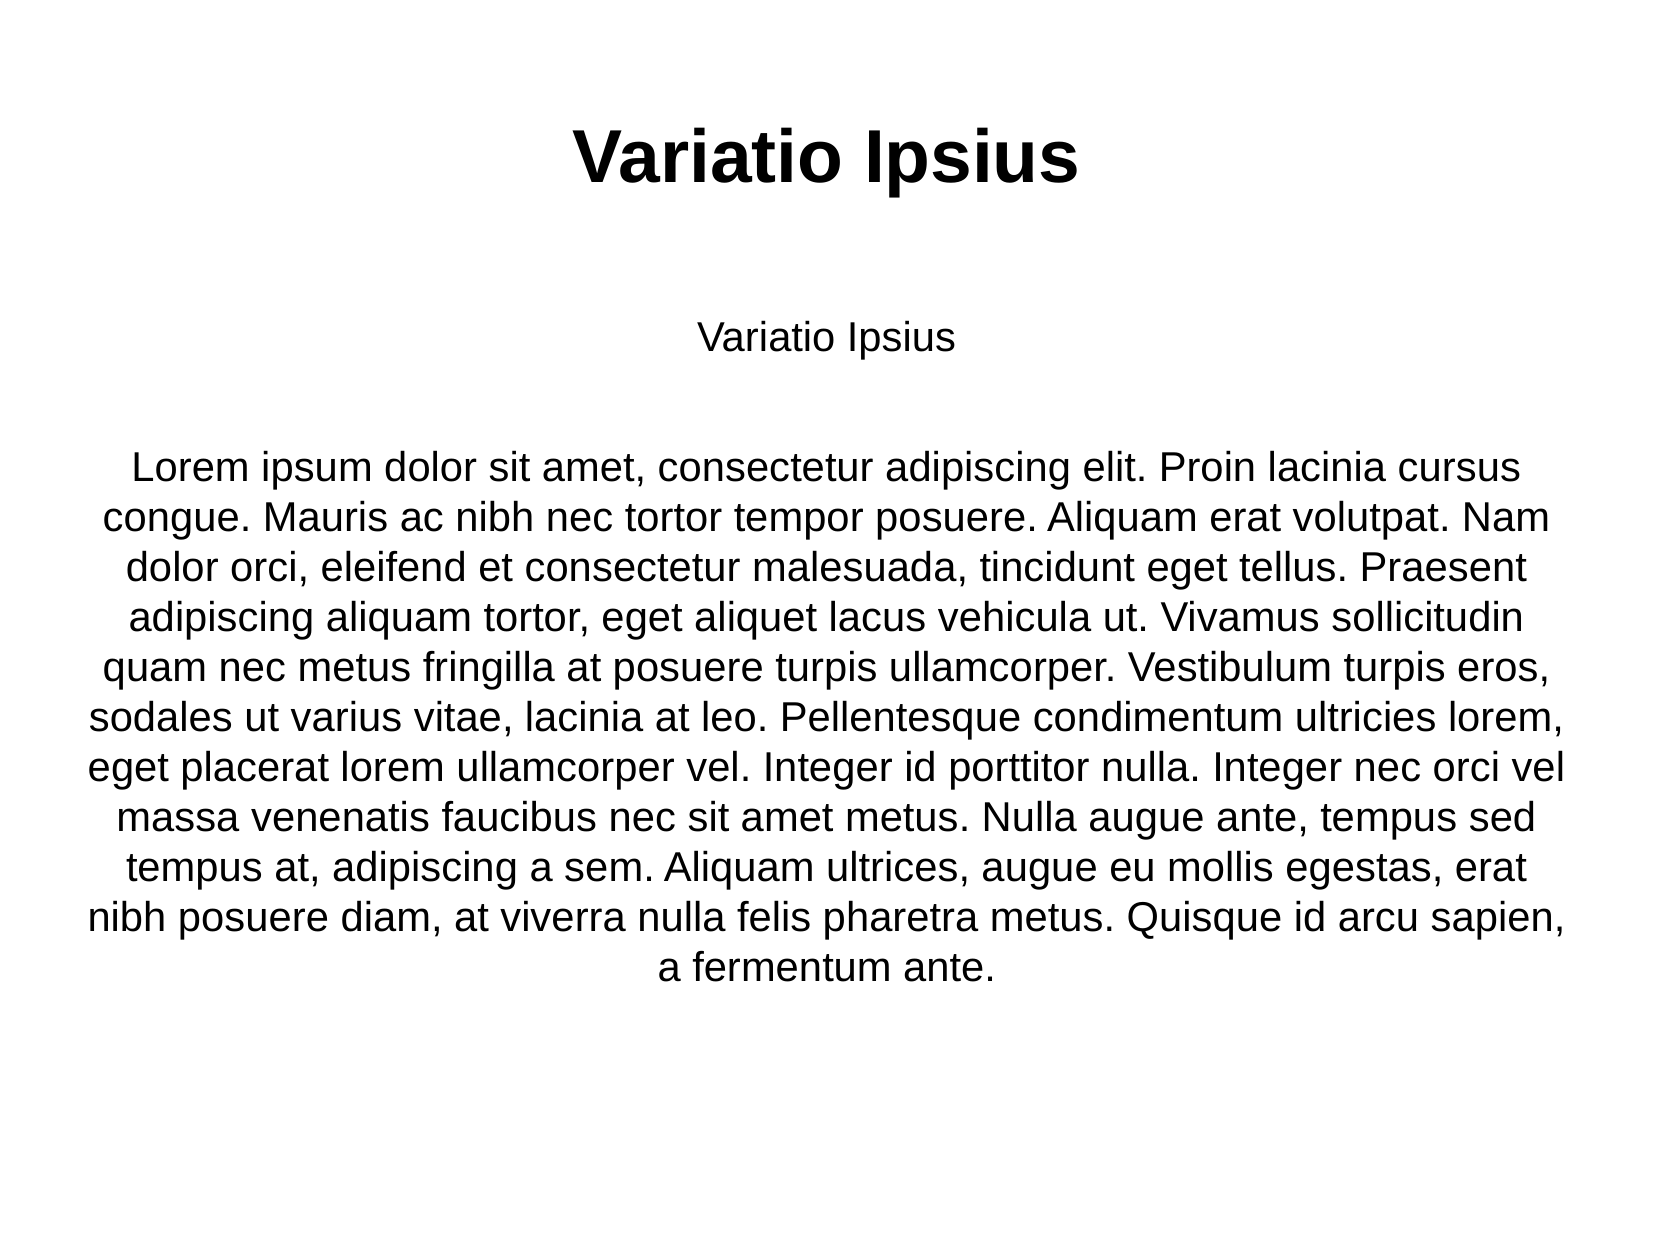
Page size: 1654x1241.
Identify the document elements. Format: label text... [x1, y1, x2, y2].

text_box Variatio Ipsius [82, 49, 1571, 257]
text_box Variatio Ipsius Lorem ipsum dolor sit amet, consectetur adipiscing elit. Proin lacinia cursus congue. Mauris ac nibh nec tortor tempor posuere. Aliquam erat volutpat. Nam dolor orci, eleifend et consectetur malesuada, tincidunt eget tellus. Praesent adipiscing aliquam tortor, eget aliquet lacus vehicula ut. Vivamus sollicitudin quam nec metus fringilla at posuere turpis ullamcorper. Vestibulum turpis eros, sodales ut varius vitae, lacinia at leo. Pellentesque condimentum ultricies lorem, eget placerat lorem ullamcorper vel. Integer id porttitor nulla. Integer nec orci vel massa venenatis faucibus nec sit amet metus. Nulla augue ante, tempus sed tempus at, adipiscing a sem. Aliquam ultrices, augue eu mollis egestas, erat nibh posuere diam, at viverra nulla felis pharetra metus. Quisque id arcu sapien, a fermentum ante. [82, 290, 1571, 1010]
